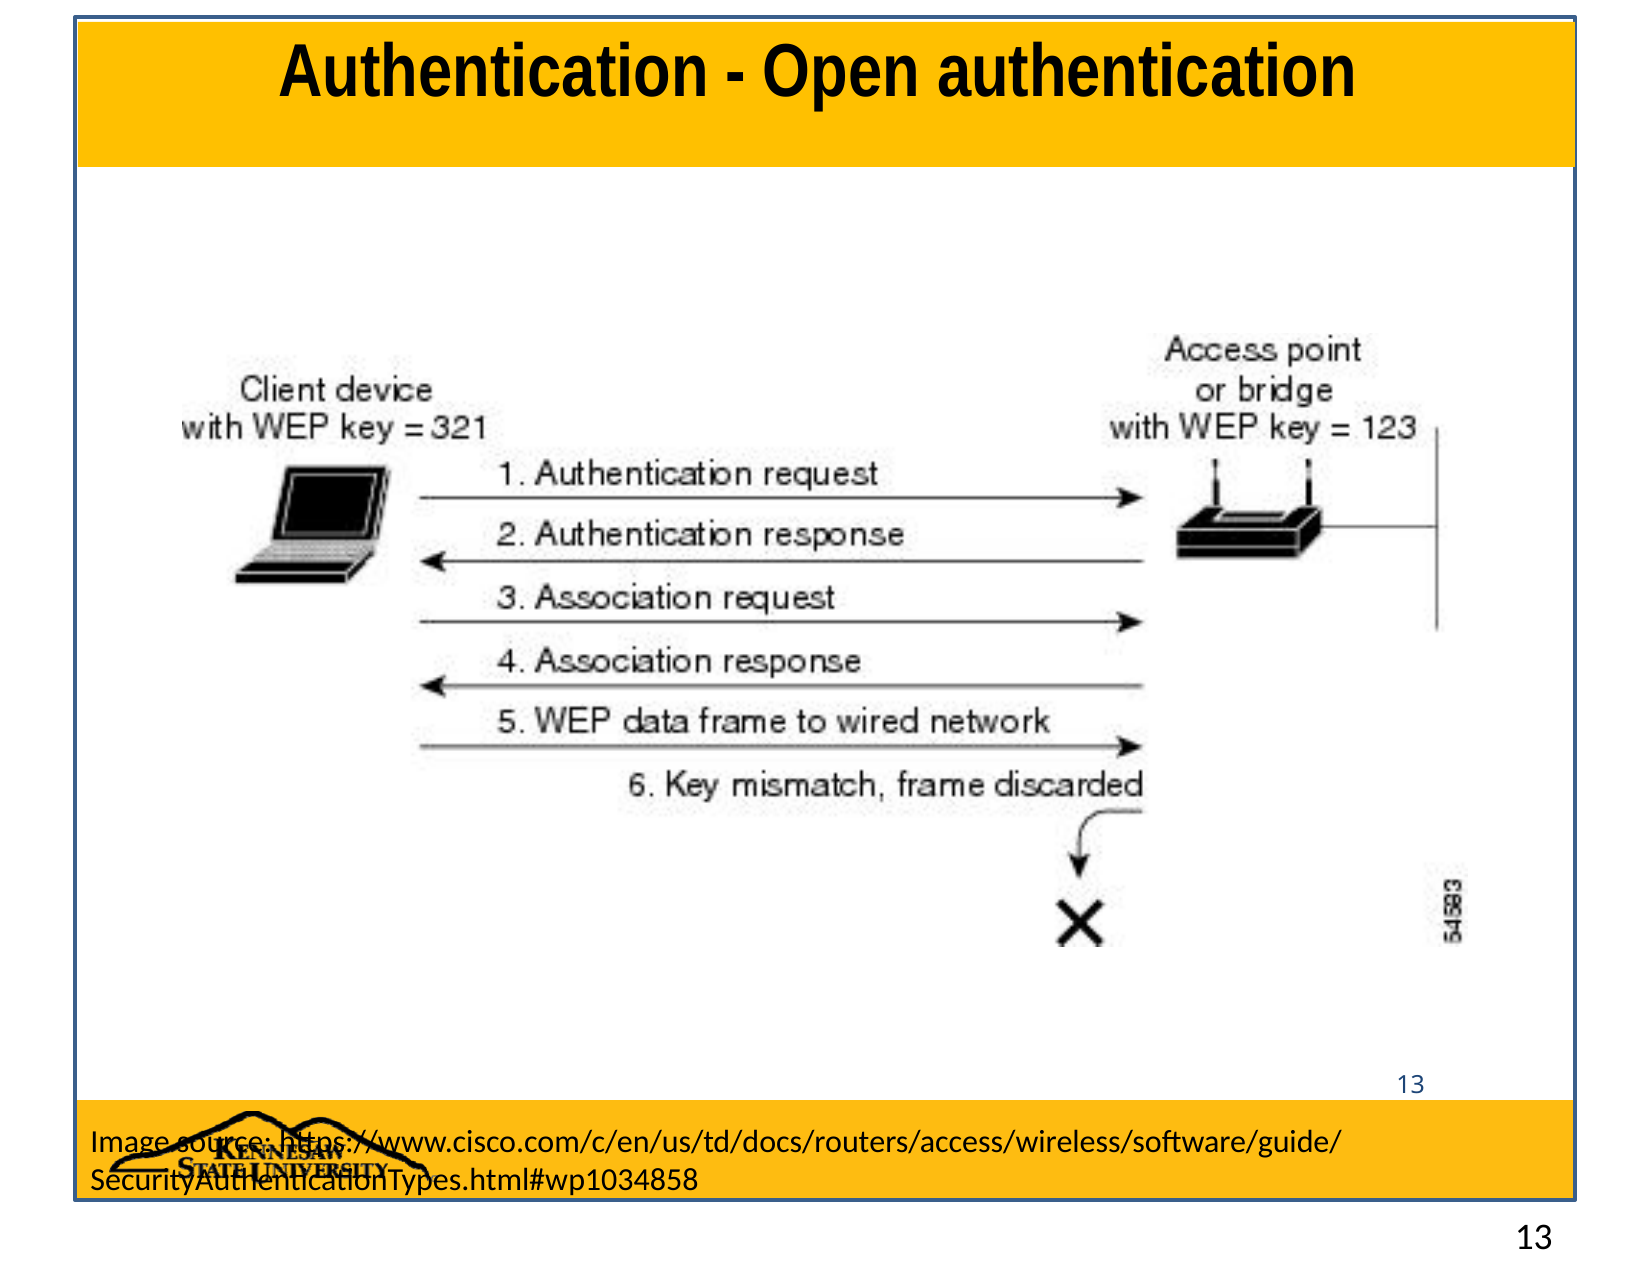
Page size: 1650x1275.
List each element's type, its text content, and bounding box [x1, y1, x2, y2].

title Authentication - Open authentication [77, 21, 1575, 167]
text_box Image source: https://www.cisco.com/c/en/us/td/docs/routers/access/wireless/software/guide/SecurityAuthenticationTypes.html#wp1034858 [75, 1112, 1520, 1205]
slide_number 13 [1299, 1042, 1425, 1103]
picture [181, 333, 1468, 947]
